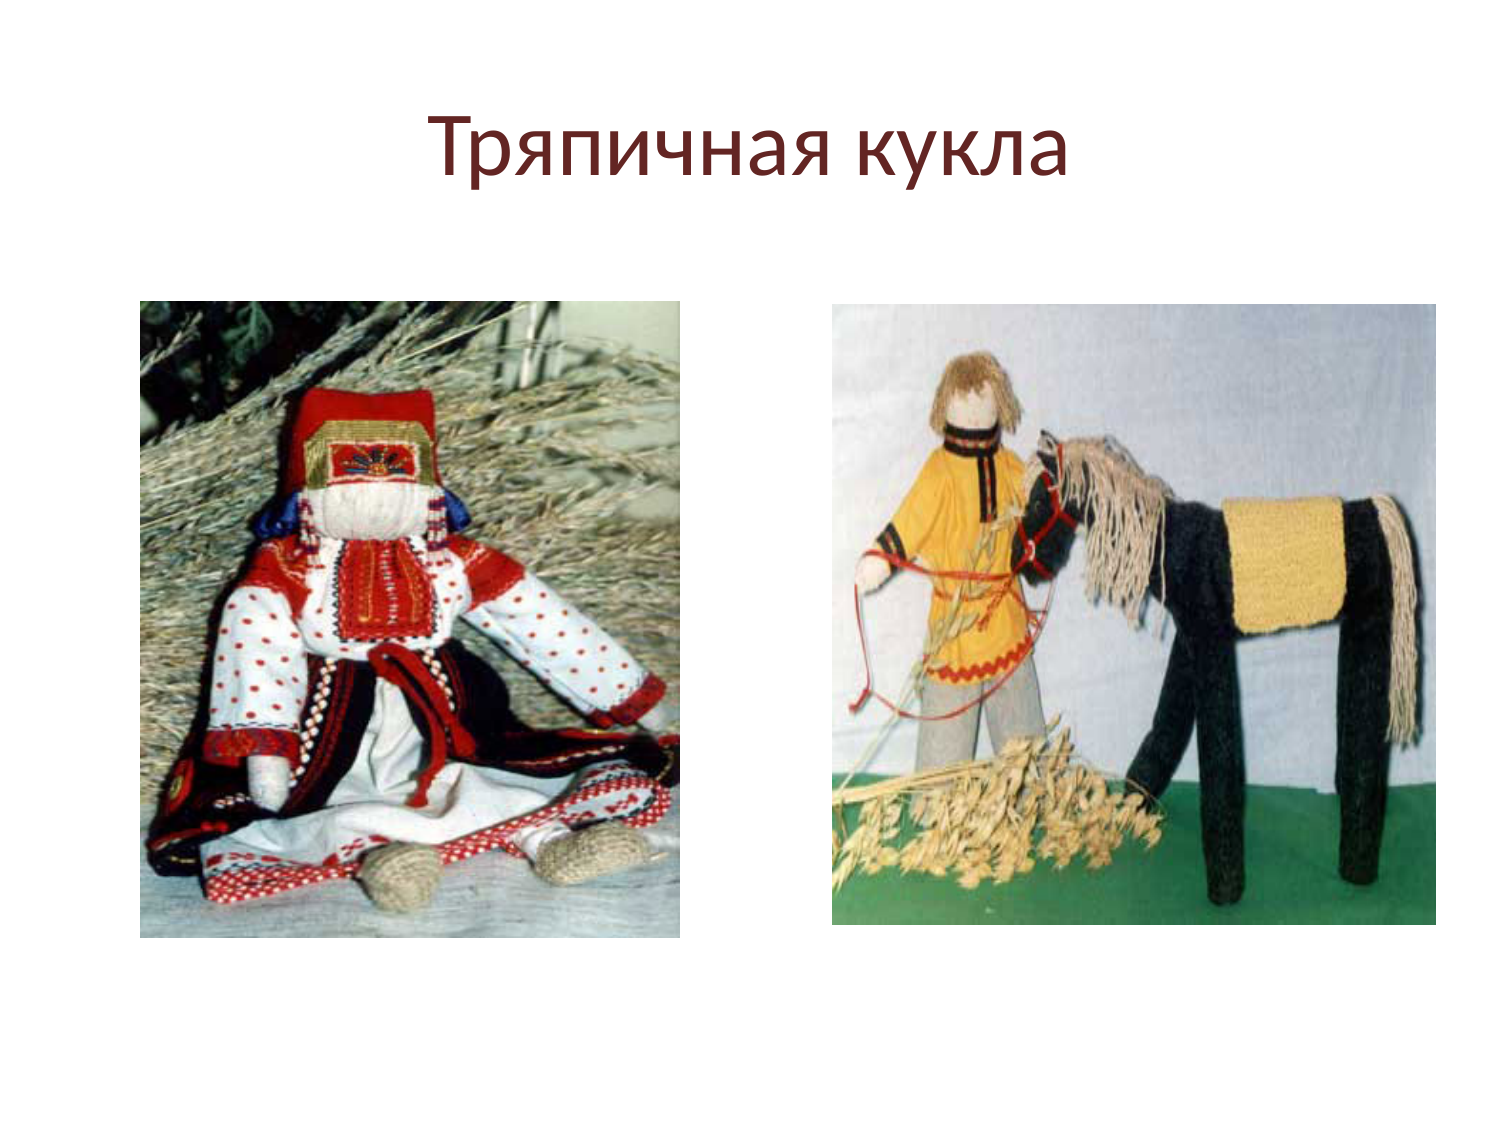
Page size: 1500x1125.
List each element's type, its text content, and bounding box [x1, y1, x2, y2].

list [831, 304, 1437, 925]
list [140, 301, 680, 938]
title Тряпичная кукла [75, 45, 1425, 233]
